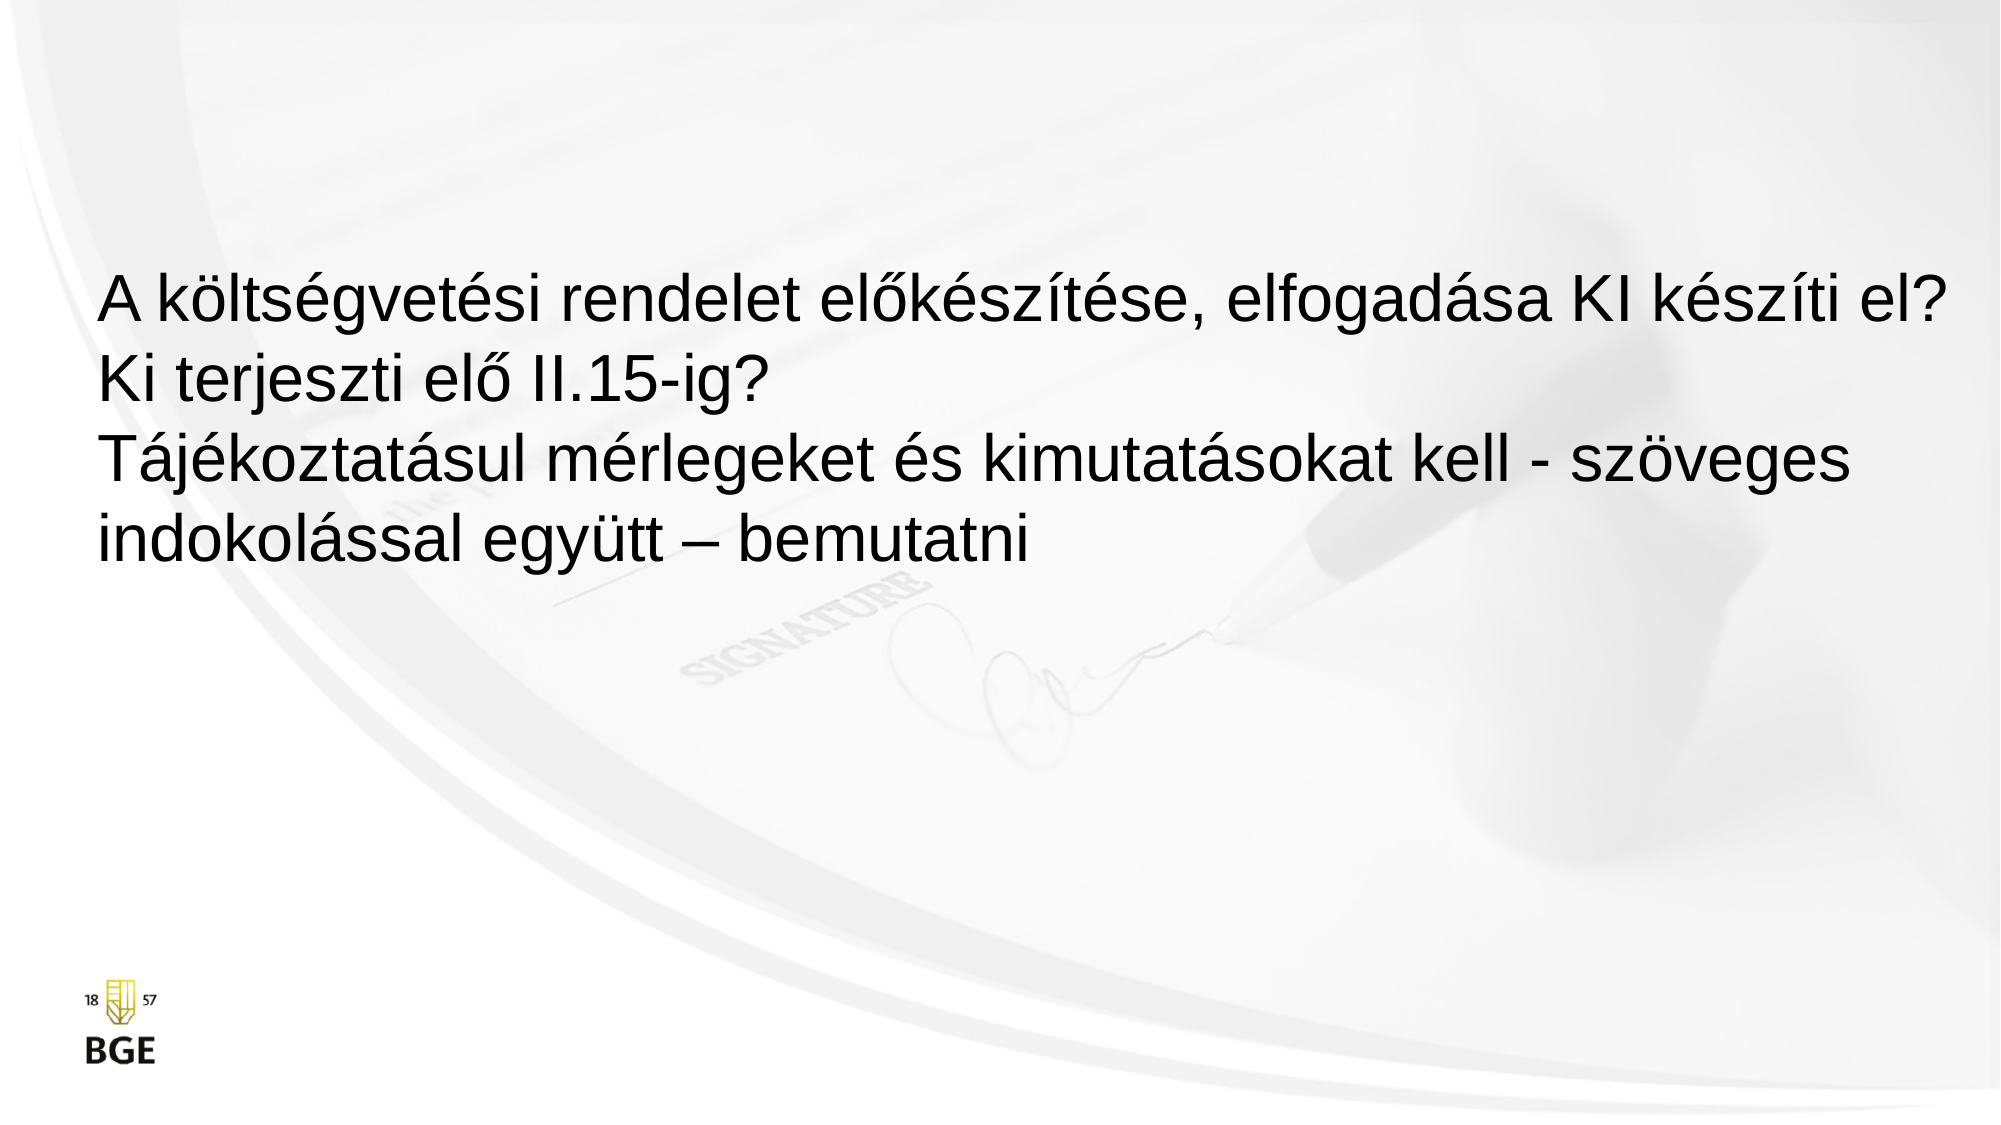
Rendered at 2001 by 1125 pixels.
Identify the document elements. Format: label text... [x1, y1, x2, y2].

text_box A költségvetési rendelet előkészítése, elfogadása KI készíti el? Ki terjeszti elő II.15-ig? Tájékoztatásul mérlegeket és kimutatásokat kell - szöveges indokolással együtt – bemutatni [83, 247, 1990, 582]
picture [0, 0, 2001, 1125]
